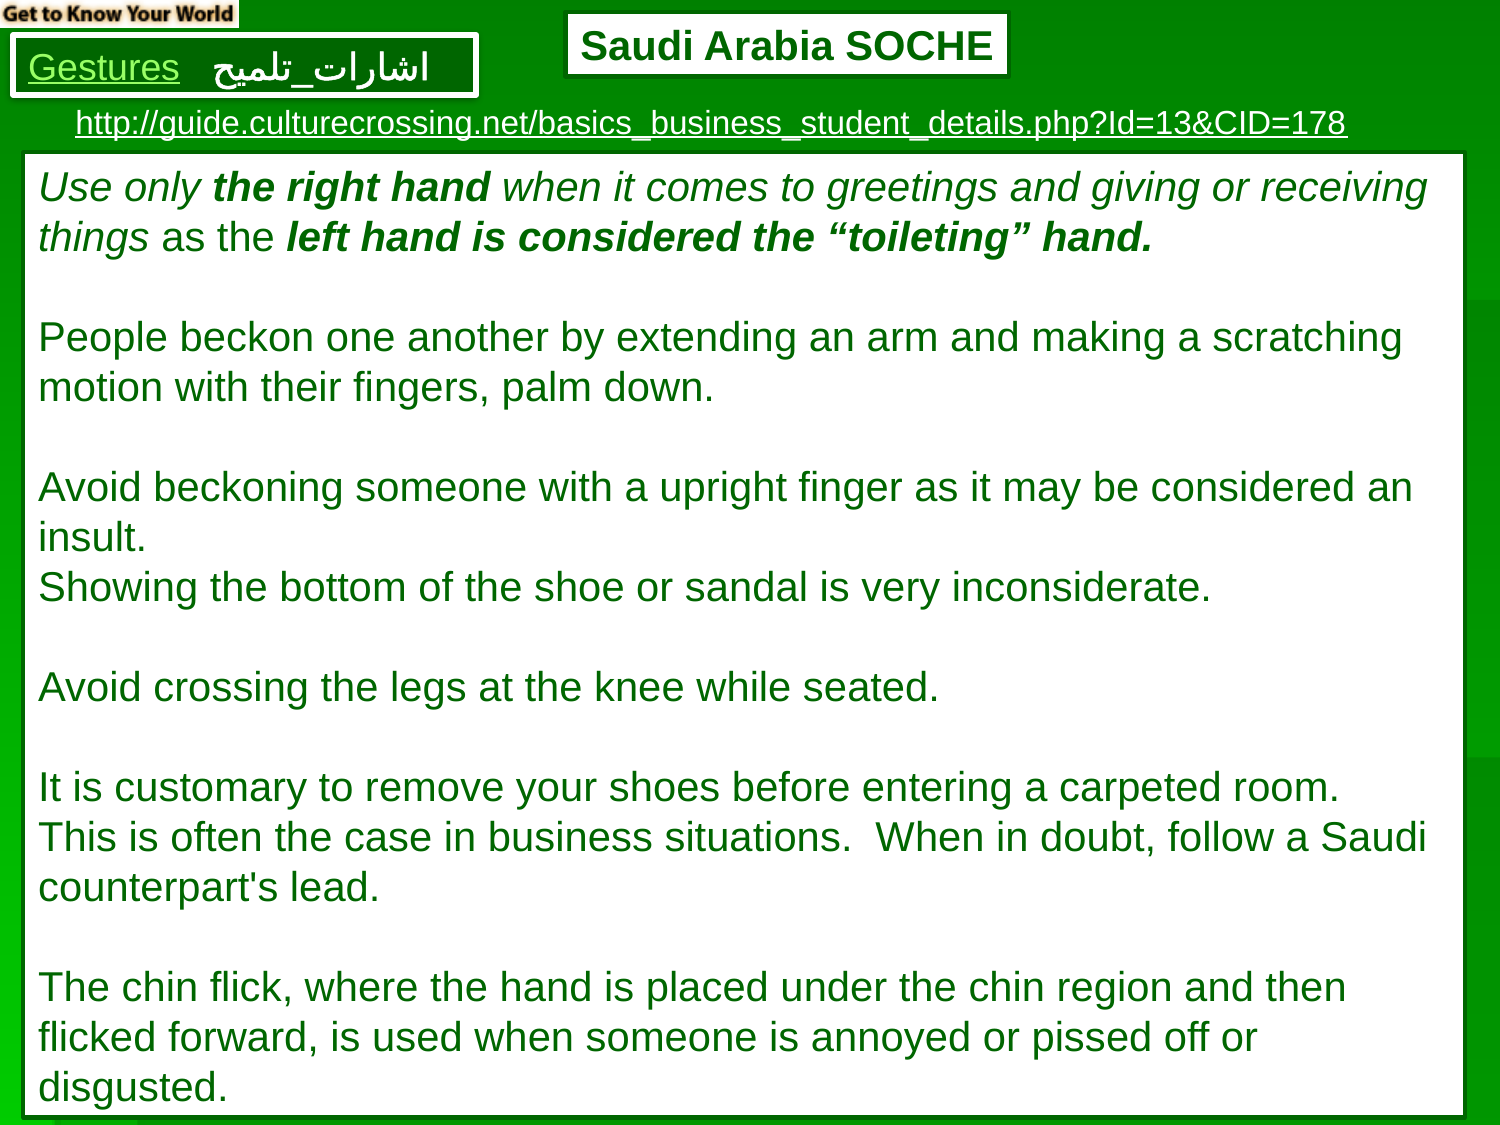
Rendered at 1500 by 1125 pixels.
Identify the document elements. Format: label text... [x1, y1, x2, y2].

picture [0, 0, 240, 29]
text_box Gestures اشارات_تلميح [10, 32, 479, 98]
text_box Saudi Arabia SOCHE [563, 10, 1011, 79]
text_box http://guide.culturecrossing.net/basics_business_student_details.php?Id=13&CID=178 [46, 93, 1442, 149]
text_box Use only the right hand when it comes to greetings and giving or receiving things as the left hand is considered the “toileting” hand. People beckon one another by extending an arm and making a scratching motion with their fingers, palm down. Avoid beckoning someone with a upright finger as it may be considered an insult. Showing the bottom of the shoe or sandal is very inconsiderate. Avoid crossing the legs at the knee while seated. It is customary to remove your shoes before entering a carpeted room. This is often the case in business situations. When in doubt, follow a Saudi counterpart's lead. The chin flick, where the hand is placed under the chin region and then flicked forward, is used when someone is annoyed or pissed off or disgusted. [21, 150, 1467, 1120]
